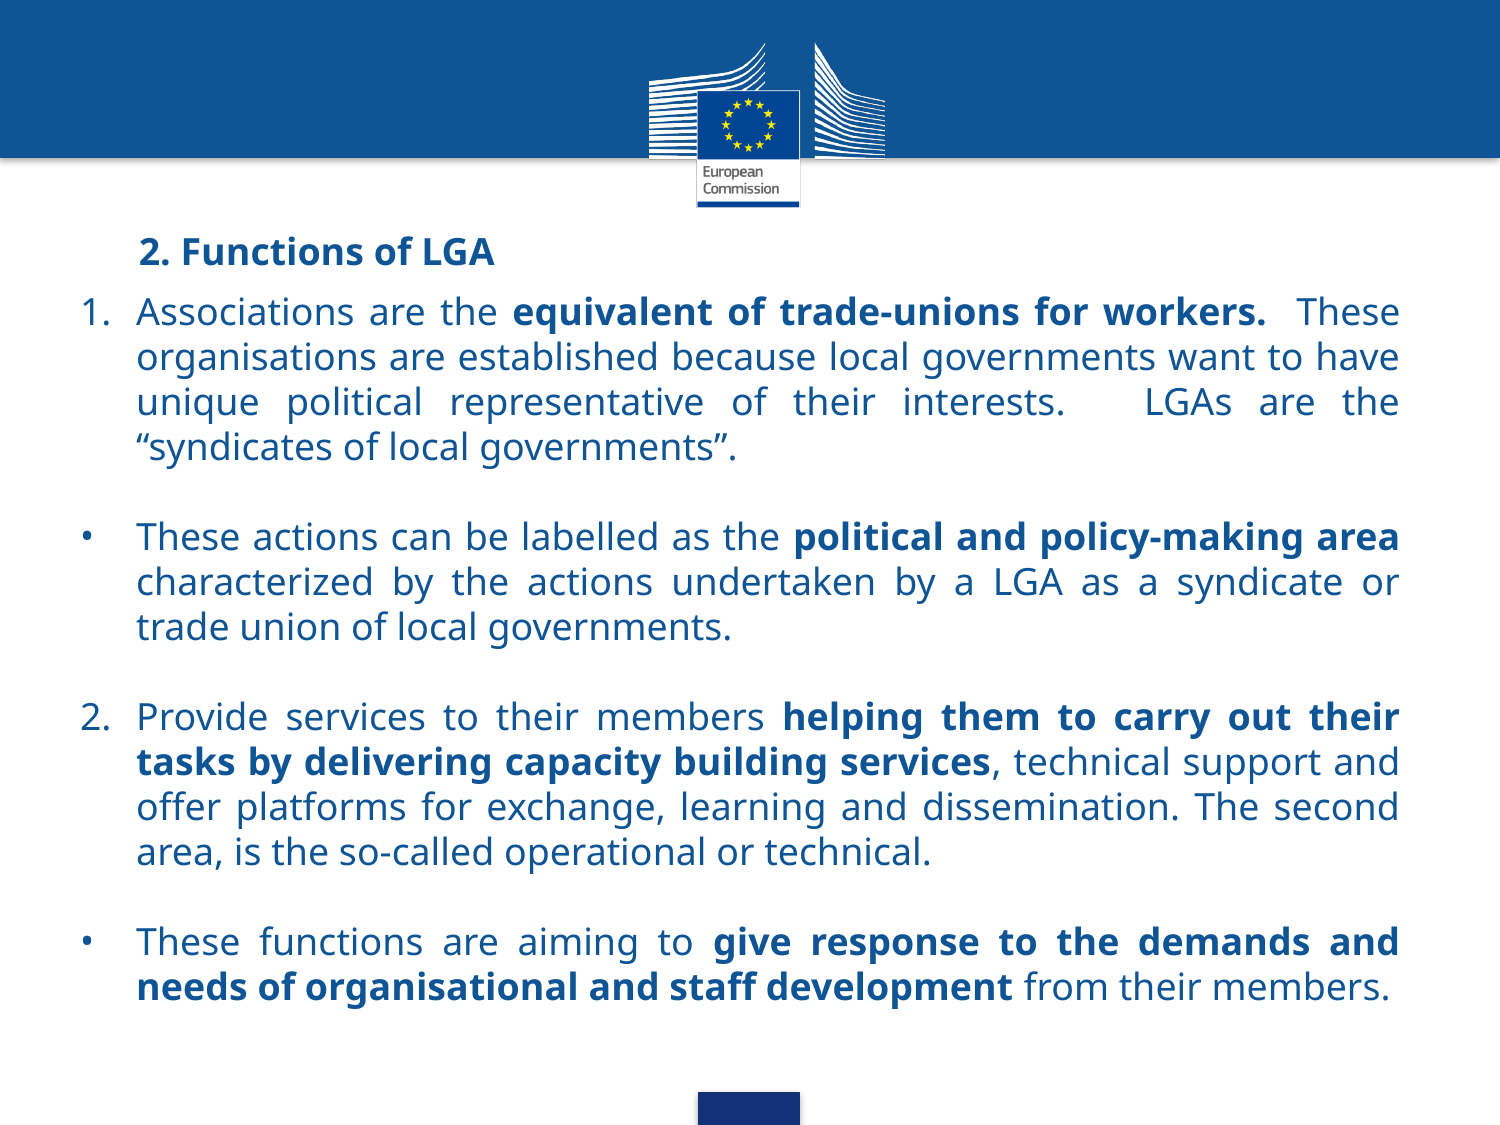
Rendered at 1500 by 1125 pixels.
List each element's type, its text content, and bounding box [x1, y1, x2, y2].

picture [649, 42, 885, 208]
list Associations are the equivalent of trade-unions for workers. These organisations are established because local governments want to have unique political representative of their interests. LGAs are the “syndicates of local governments”. These actions can be labelled as the political and policy-making area characterized by the actions undertaken by a LGA as a syndicate or trade union of local governments. Provide services to their members helping them to carry out their tasks by delivering capacity building services, technical support and offer platforms for exchange, learning and dissemination. The second area, is the so-called operational or technical. These functions are aiming to give response to the demands and needs of organisational and staff development from their members. [64, 280, 1416, 1016]
text_box 2. Functions of LGA [64, 220, 1415, 281]
